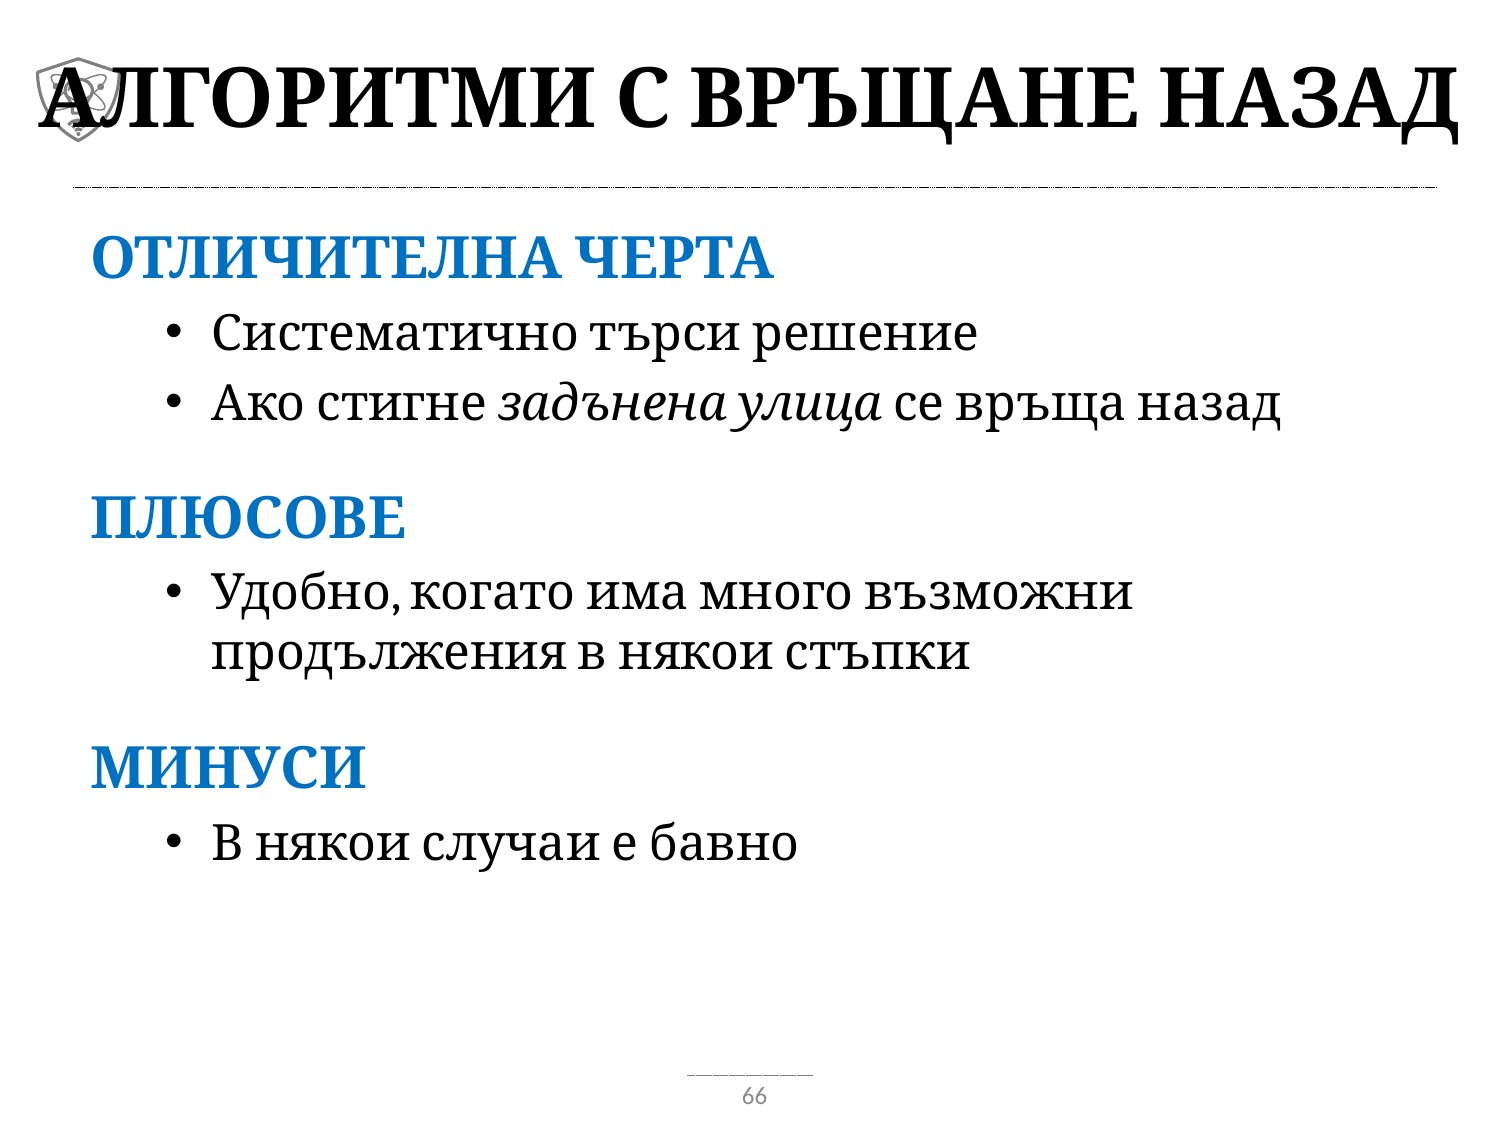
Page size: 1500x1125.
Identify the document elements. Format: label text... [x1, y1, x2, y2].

slide_number 66 [579, 1065, 930, 1125]
list Отличителна черта Систематично търси решение Ако стигне задънена улица се връща назад Плюсове Удобно, когато има много възможни продължения в някои стъпки Минуси В някои случаи е бавно [75, 212, 1450, 1063]
title Алгоритми с връщане назад [0, 0, 1500, 188]
